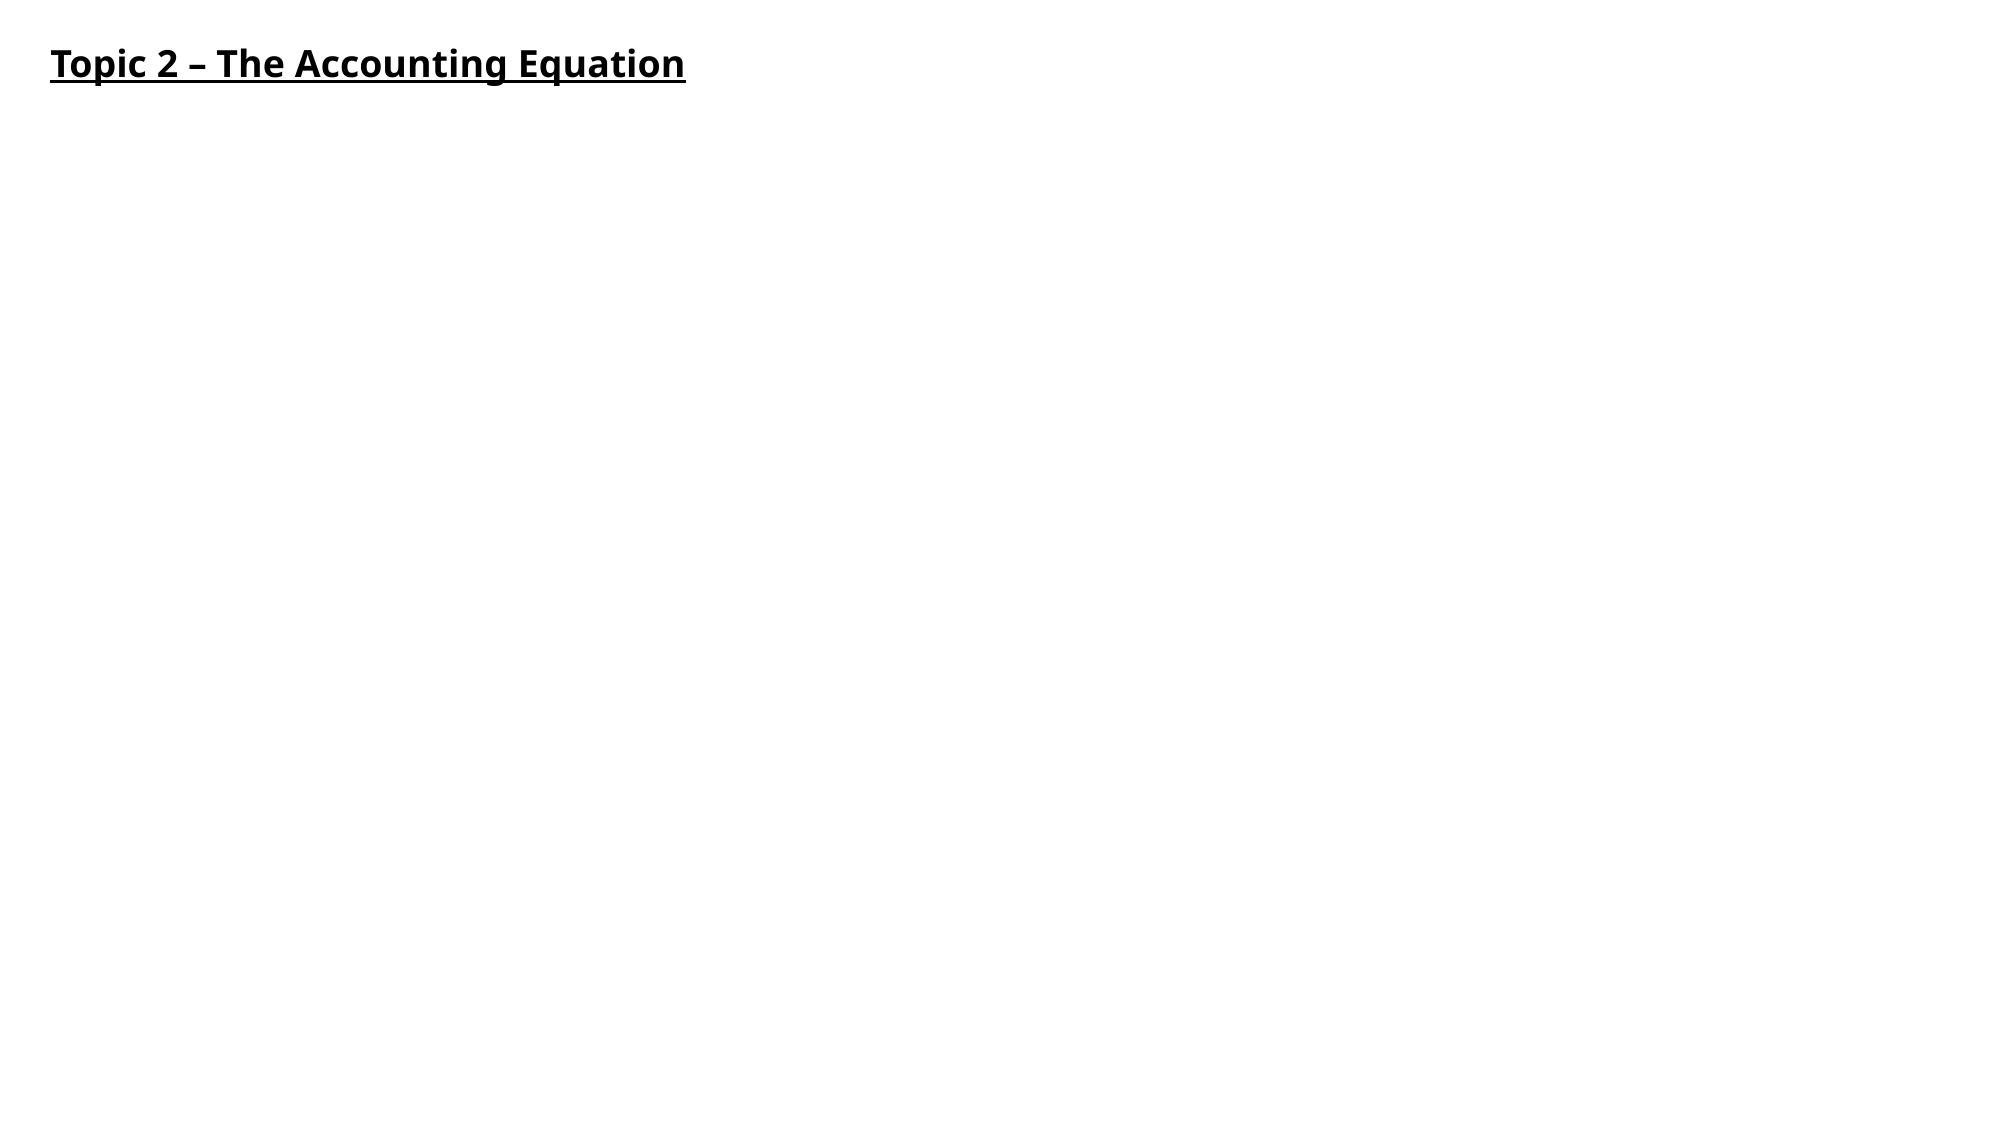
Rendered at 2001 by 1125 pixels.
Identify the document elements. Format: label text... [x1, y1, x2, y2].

text_box Topic 2 – The Accounting Equation [35, 32, 985, 93]
